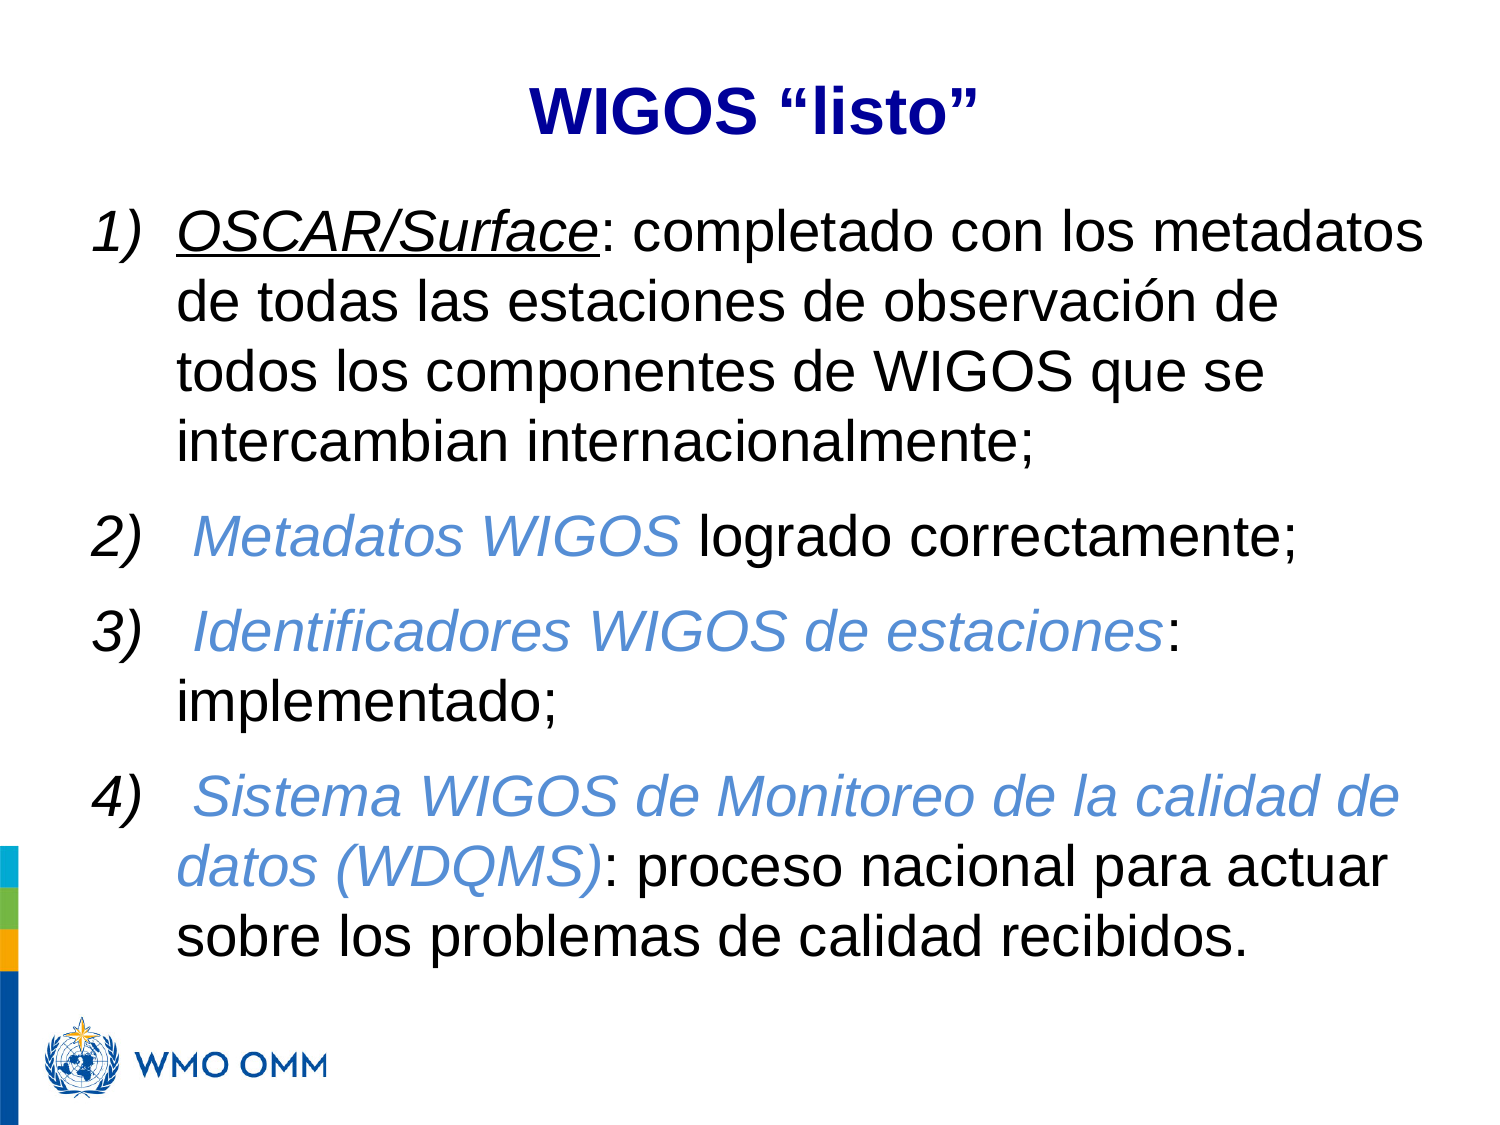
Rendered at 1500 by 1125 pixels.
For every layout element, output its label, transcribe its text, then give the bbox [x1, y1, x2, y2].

title WIGOS “listo” [41, 42, 1471, 173]
picture [0, 845, 327, 1125]
text_box OSCAR/Surface: completado con los metadatos de todas las estaciones de observación de todos los componentes de WIGOS que se intercambian internacionalmente; Metadatos WIGOS logrado correctamente; Identificadores WIGOS de estaciones: implementado; Sistema WIGOS de Monitoreo de la calidad de datos (WDQMS): proceso nacional para actuar sobre los problemas de calidad recibidos. [76, 172, 1447, 988]
